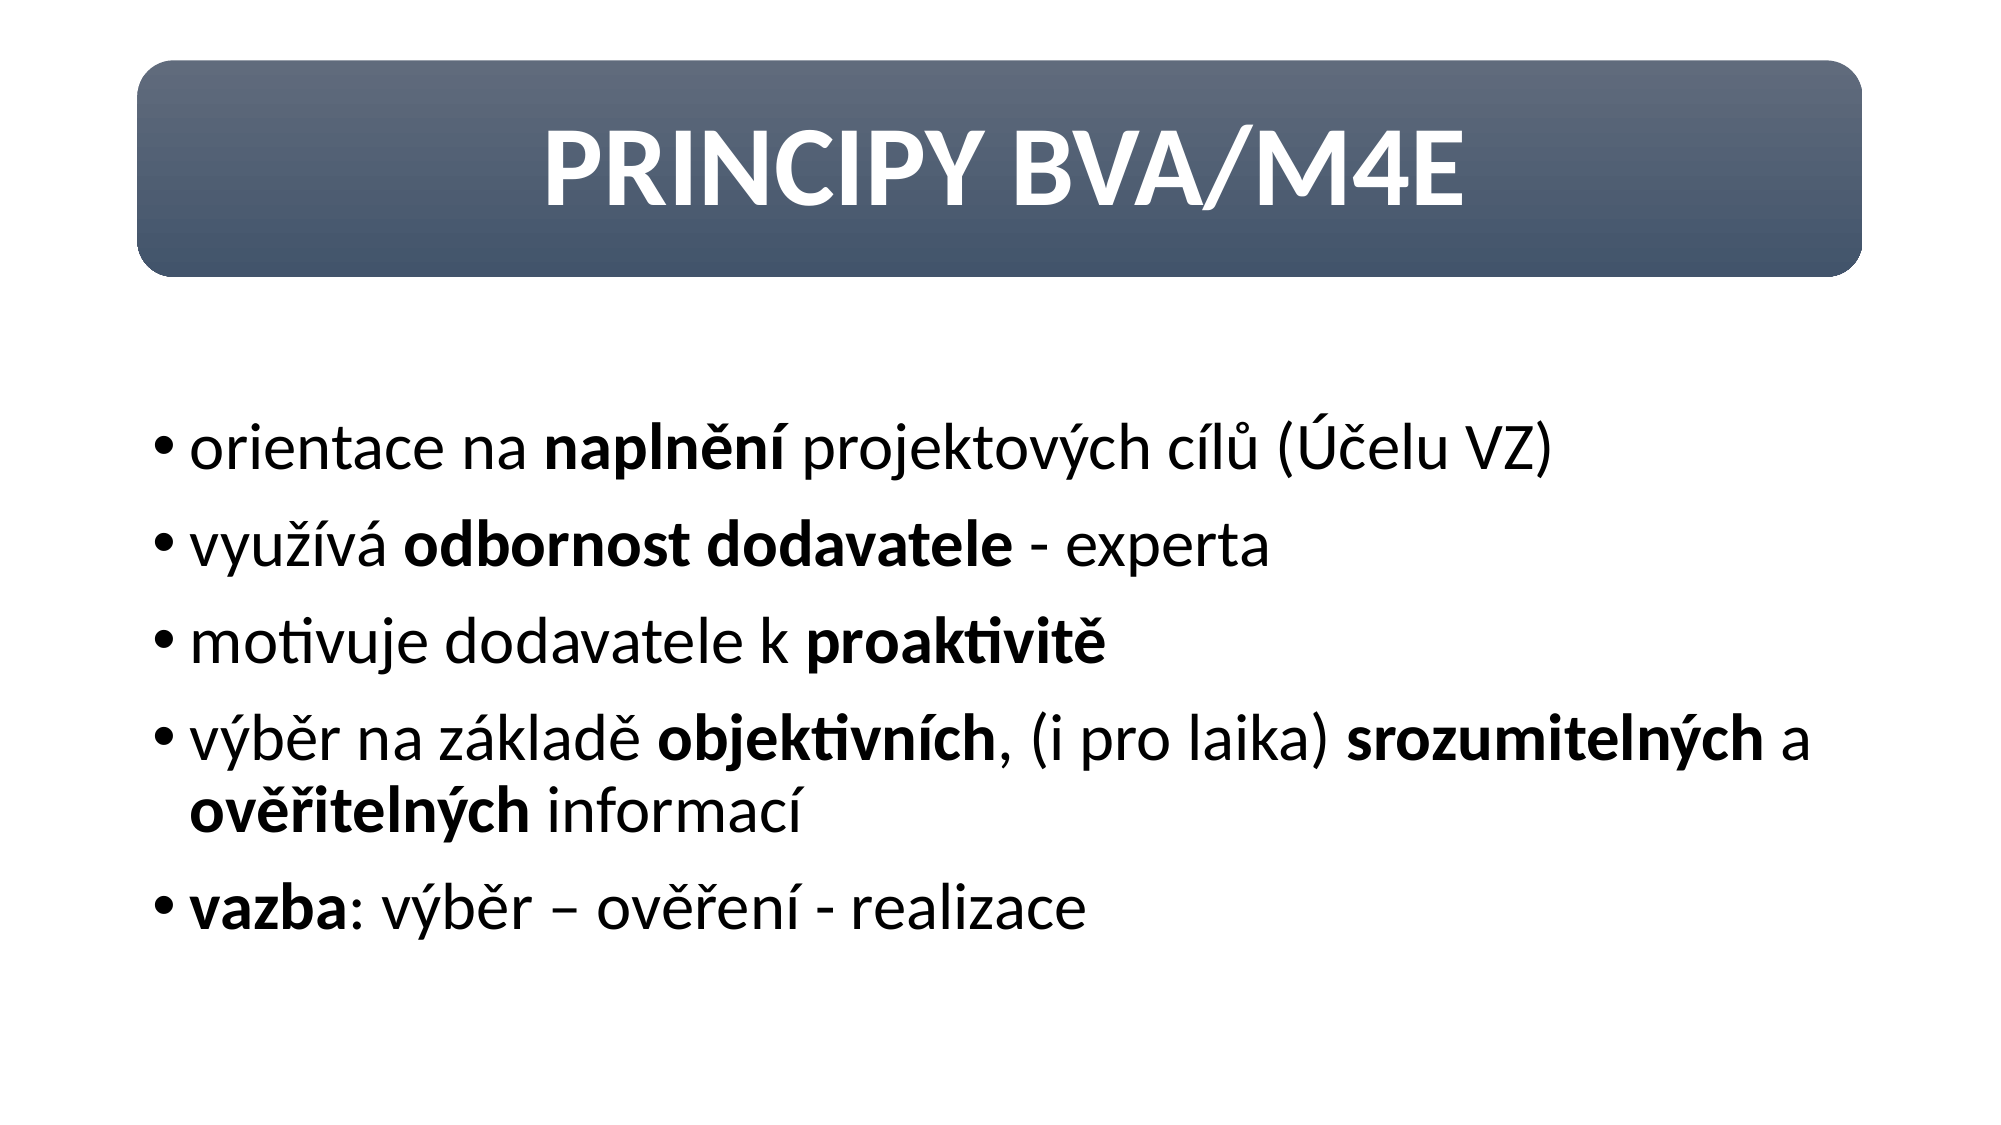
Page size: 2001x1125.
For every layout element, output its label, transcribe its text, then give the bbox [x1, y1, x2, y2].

list orientace na naplnění projektových cílů (Účelu VZ) využívá odbornost dodavatele - experta motivuje dodavatele k proaktivitě​ výběr na základě objektivních, (i pro laika) srozumitelných a ověřitelných informací vazba: výběr – ověření - realizace [137, 299, 1863, 1014]
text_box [137, 59, 1863, 278]
